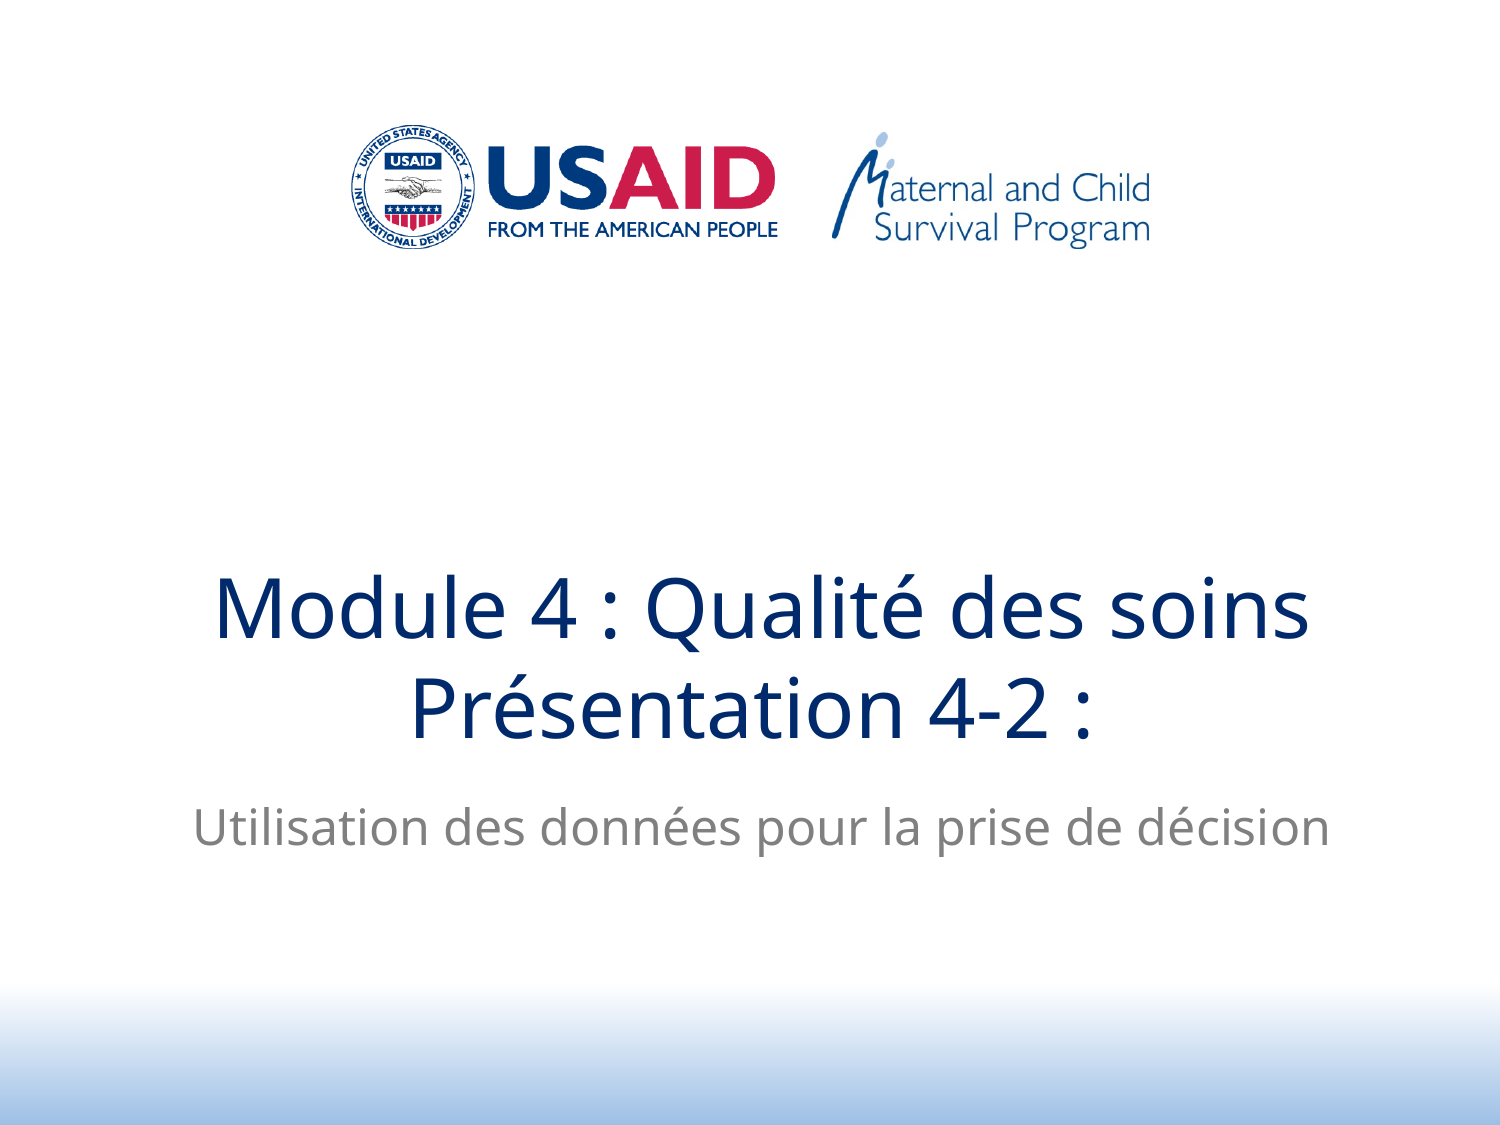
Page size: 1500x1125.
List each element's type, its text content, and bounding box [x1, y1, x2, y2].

subtitle Utilisation des données pour la prise de décision [125, 787, 1400, 988]
picture [832, 132, 1149, 249]
title Module 4 : Qualité des soins Présentation 4-2 : [125, 324, 1400, 763]
picture [351, 125, 789, 249]
